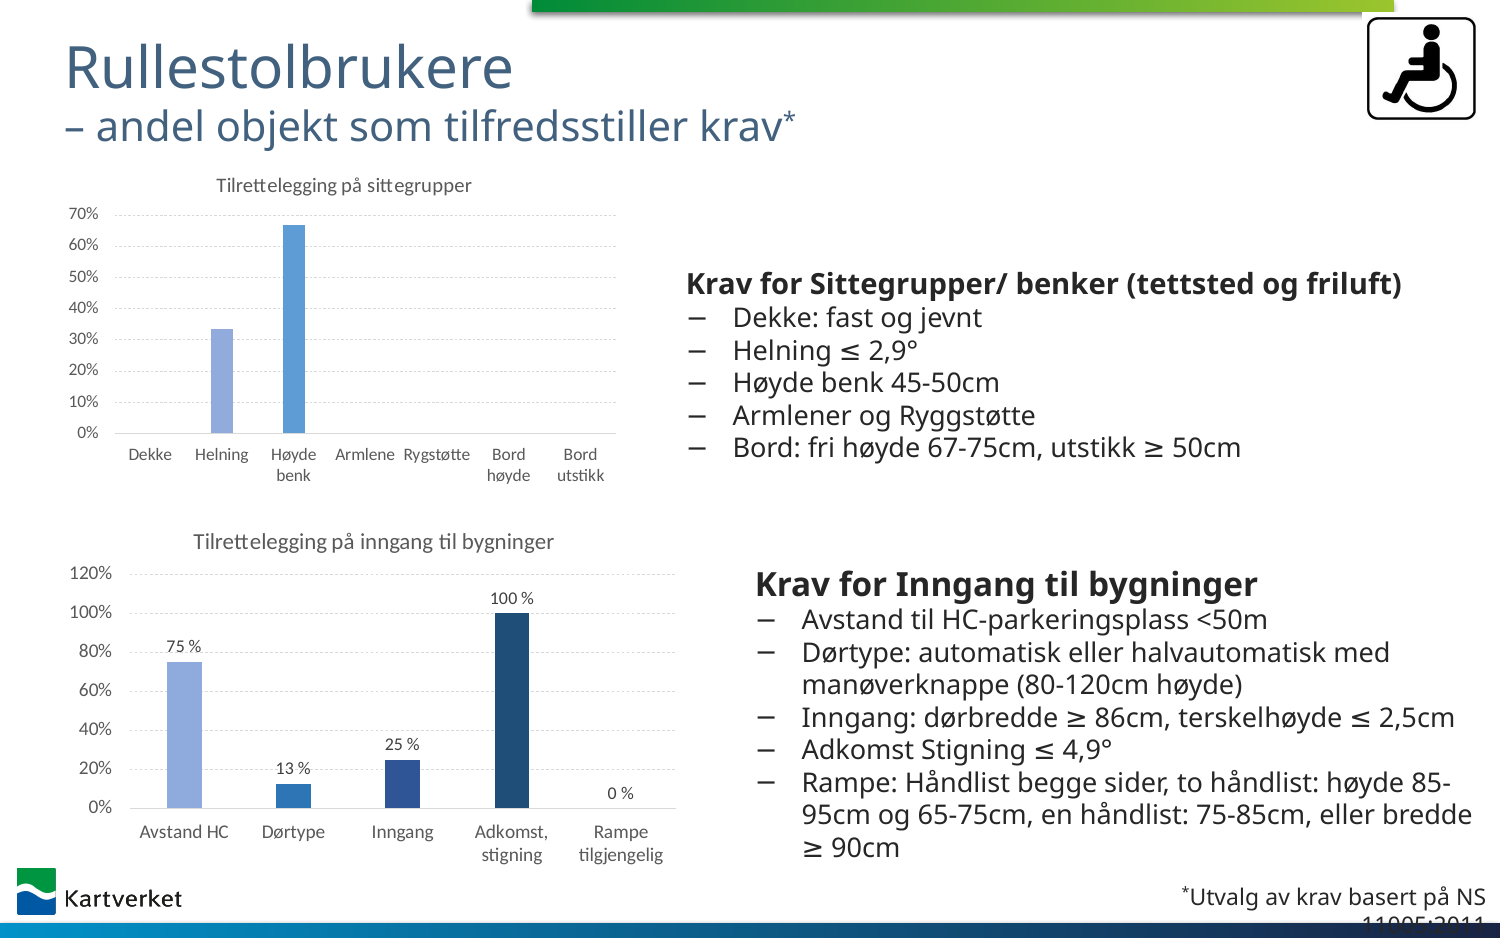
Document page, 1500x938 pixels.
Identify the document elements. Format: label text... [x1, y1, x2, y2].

picture [62, 166, 626, 492]
picture [62, 520, 687, 874]
text_box Rullestolbrukere – andel objekt som tilfredsstiller krav* [49, 25, 1431, 158]
text_box Krav for Inngang til bygninger Avstand til HC-parkeringsplass <50m Dørtype: automatisk eller halvautomatisk med manøverknappe (80-120cm høyde) Inngang: dørbredde ≥ 86cm, terskelhøyde ≤ 2,5cm Adkomst Stigning ≤ 4,9° Rampe: Håndlist begge sider, to håndlist: høyde 85-95cm og 65-75cm, en håndlist: 75-85cm, eller bredde ≥ 90cm [740, 555, 1491, 870]
text_box *Utvalg av krav basert på NS 11005:2011 [1068, 873, 1500, 938]
text_box Krav for Sittegrupper/ benker (tettsted og friluft) Dekke: fast og jevnt Helning ≤ 2,9° Høyde benk 45-50cm Armlener og Ryggstøtte Bord: fri høyde 67-75cm, utstikk ≥ 50cm [670, 258, 1418, 471]
picture [1362, 12, 1481, 126]
